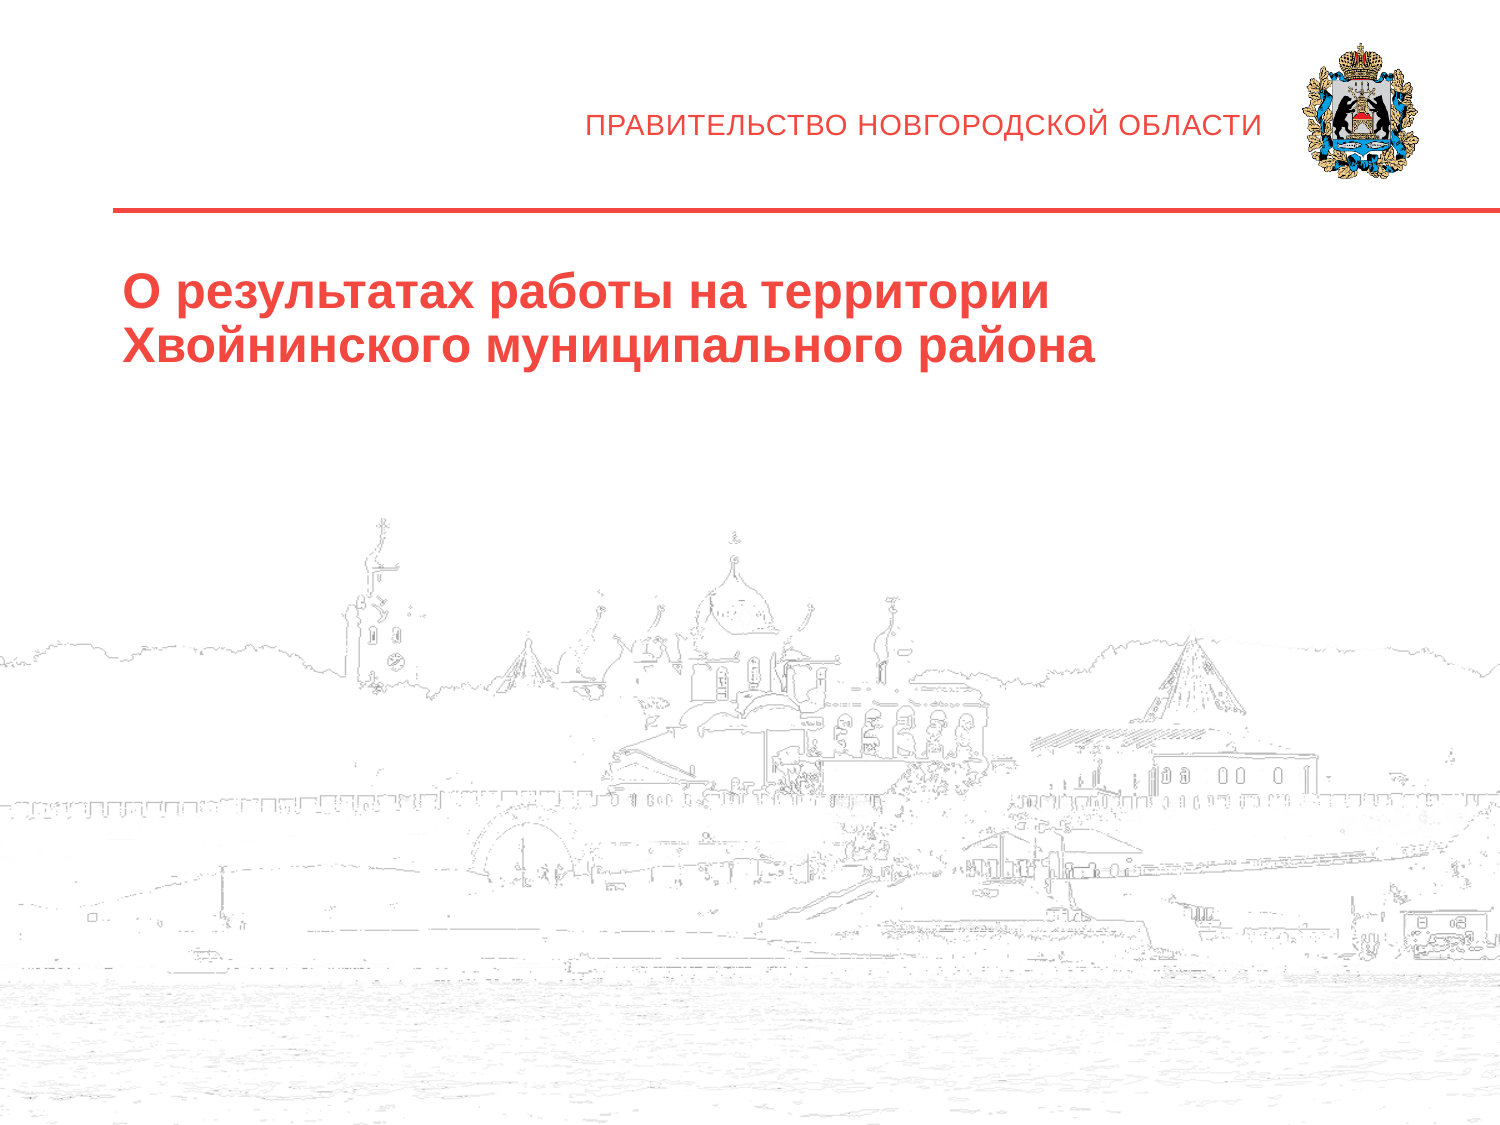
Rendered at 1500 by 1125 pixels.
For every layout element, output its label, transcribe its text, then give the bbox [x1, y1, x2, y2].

picture [0, 452, 1500, 1125]
text_box ПРАВИТЕЛЬСТВО НОВГОРОДСКОЙ ОБЛАСТИ [570, 102, 1302, 147]
picture [1302, 43, 1419, 179]
text_box О результатах работы на территории Хвойнинского муниципального района [107, 258, 1419, 435]
